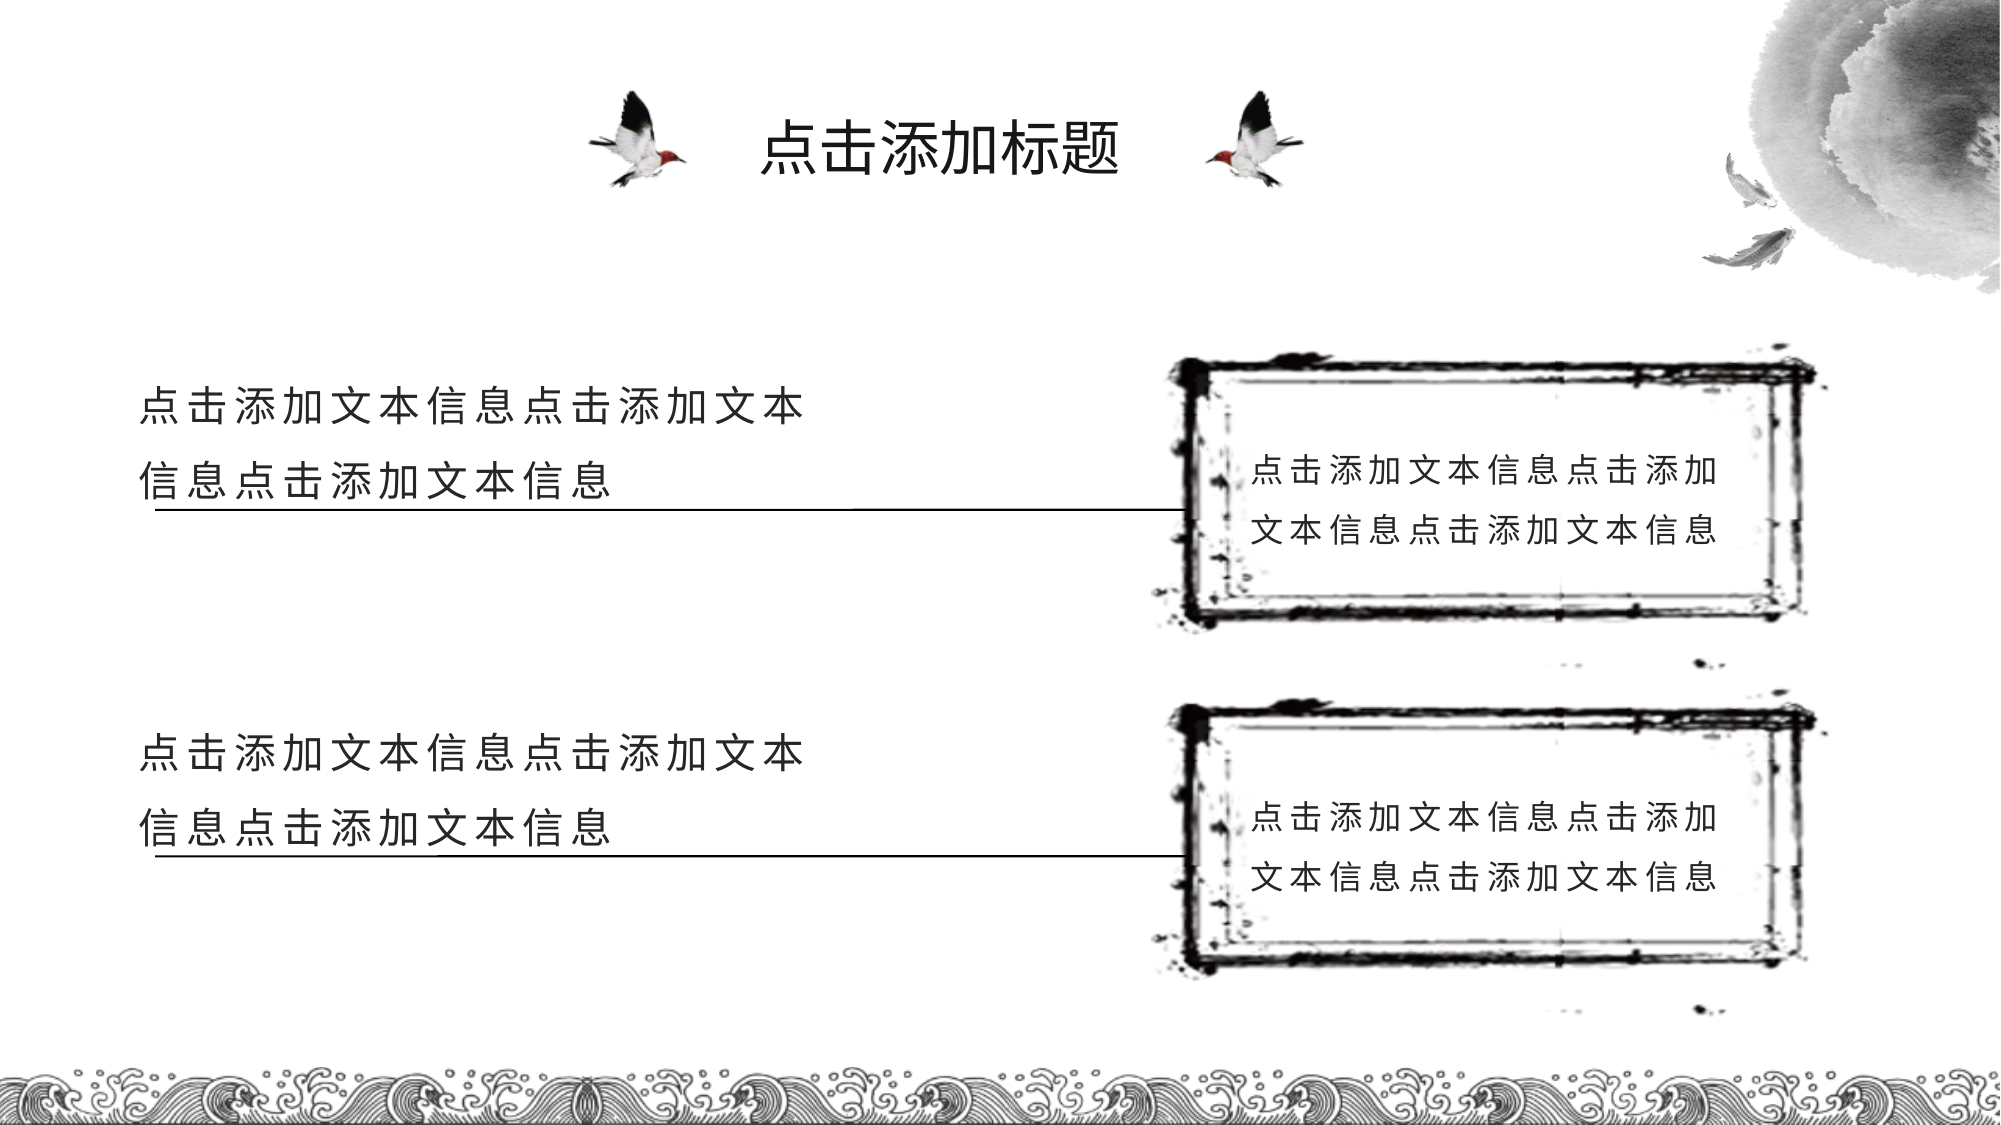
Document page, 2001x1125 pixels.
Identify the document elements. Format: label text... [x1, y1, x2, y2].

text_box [1131, 661, 1851, 1051]
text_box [1131, 315, 1851, 661]
text_box 点击添加文本信息点击添加文本信息点击添加文本信息 [123, 694, 840, 859]
picture [0, 1067, 2000, 1125]
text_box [534, 41, 1359, 247]
picture [1678, 0, 2001, 329]
text_box 点击添加文本信息点击添加文本信息点击添加文本信息 [123, 347, 840, 513]
